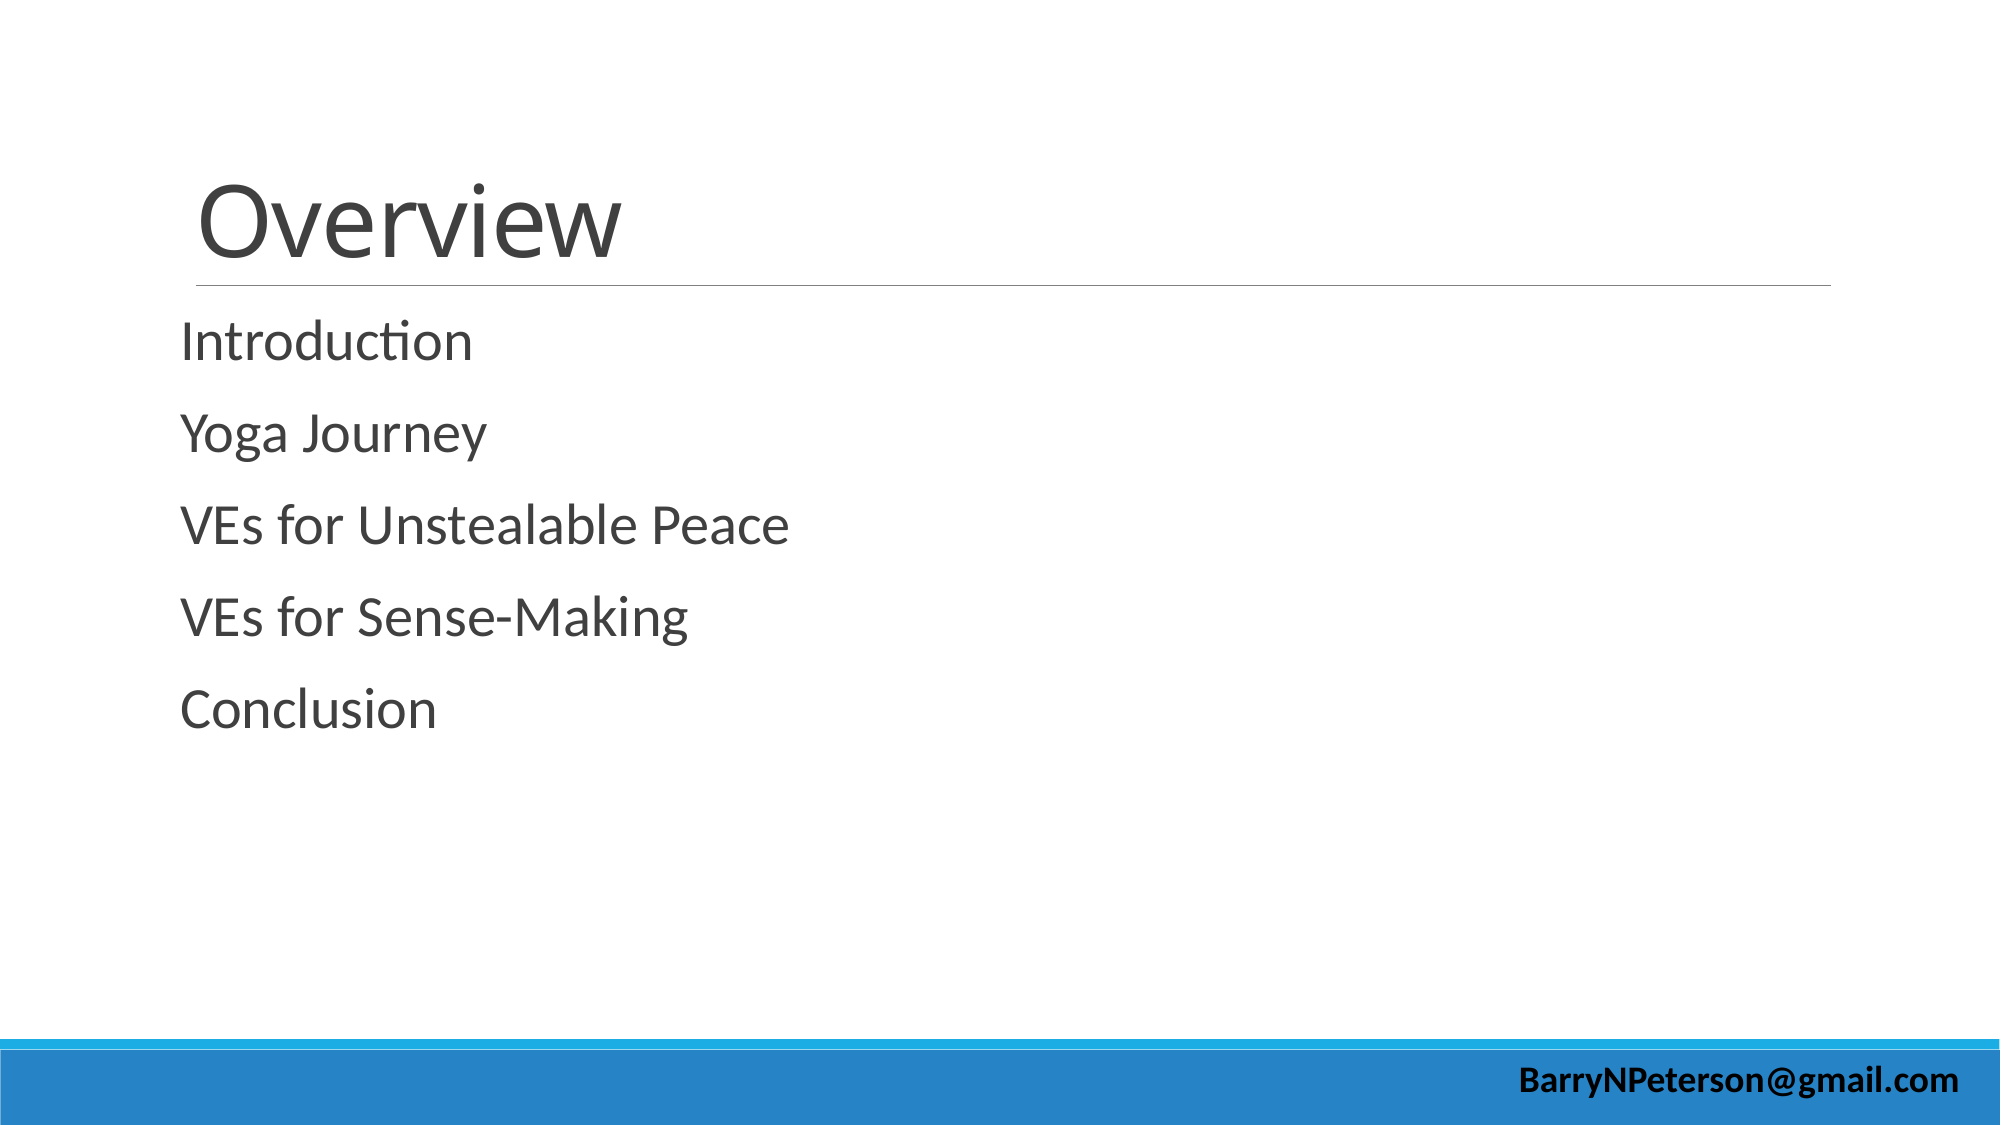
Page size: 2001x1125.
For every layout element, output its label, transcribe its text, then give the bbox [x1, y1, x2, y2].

text_box BarryNPeterson@gmail.com [975, 1047, 1975, 1108]
list Introduction Yoga Journey VEs for Unstealable Peace VEs for Sense-Making Conclusion [180, 302, 1830, 963]
title Overview [180, 47, 1830, 285]
